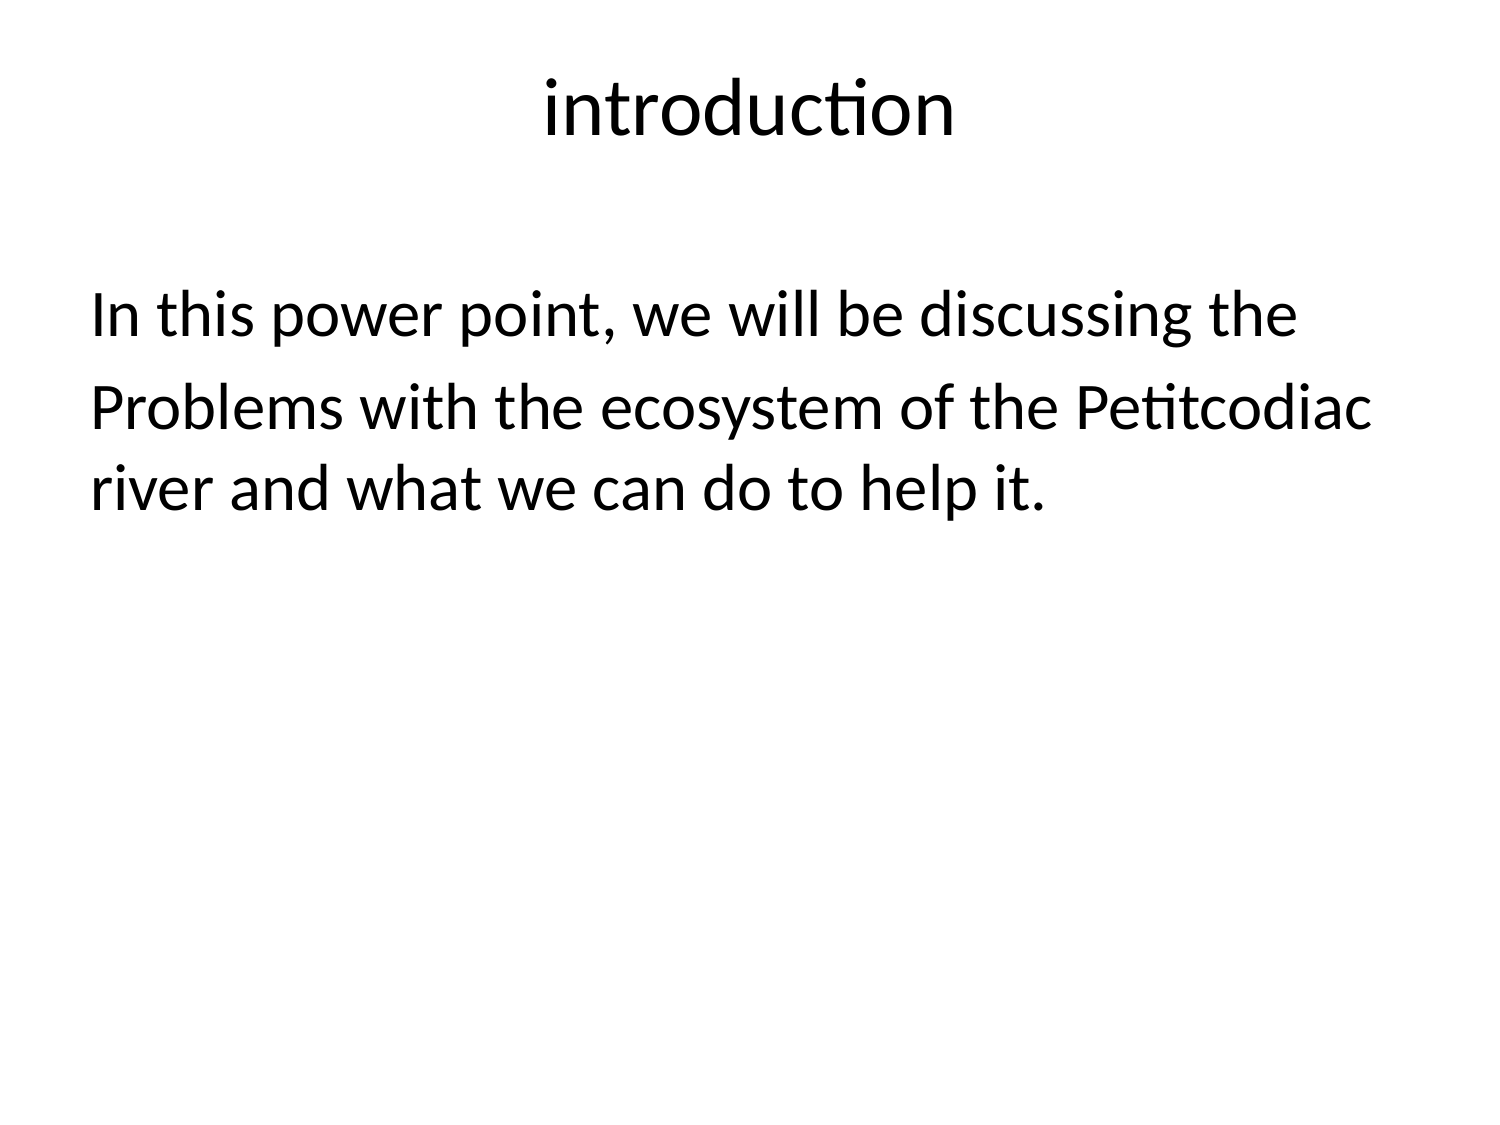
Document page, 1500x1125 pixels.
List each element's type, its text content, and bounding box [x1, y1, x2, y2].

title introduction [75, 45, 1425, 160]
list In this power point, we will be discussing the Problems with the ecosystem of the Petitcodiac river and what we can do to help it. [75, 262, 1425, 1005]
